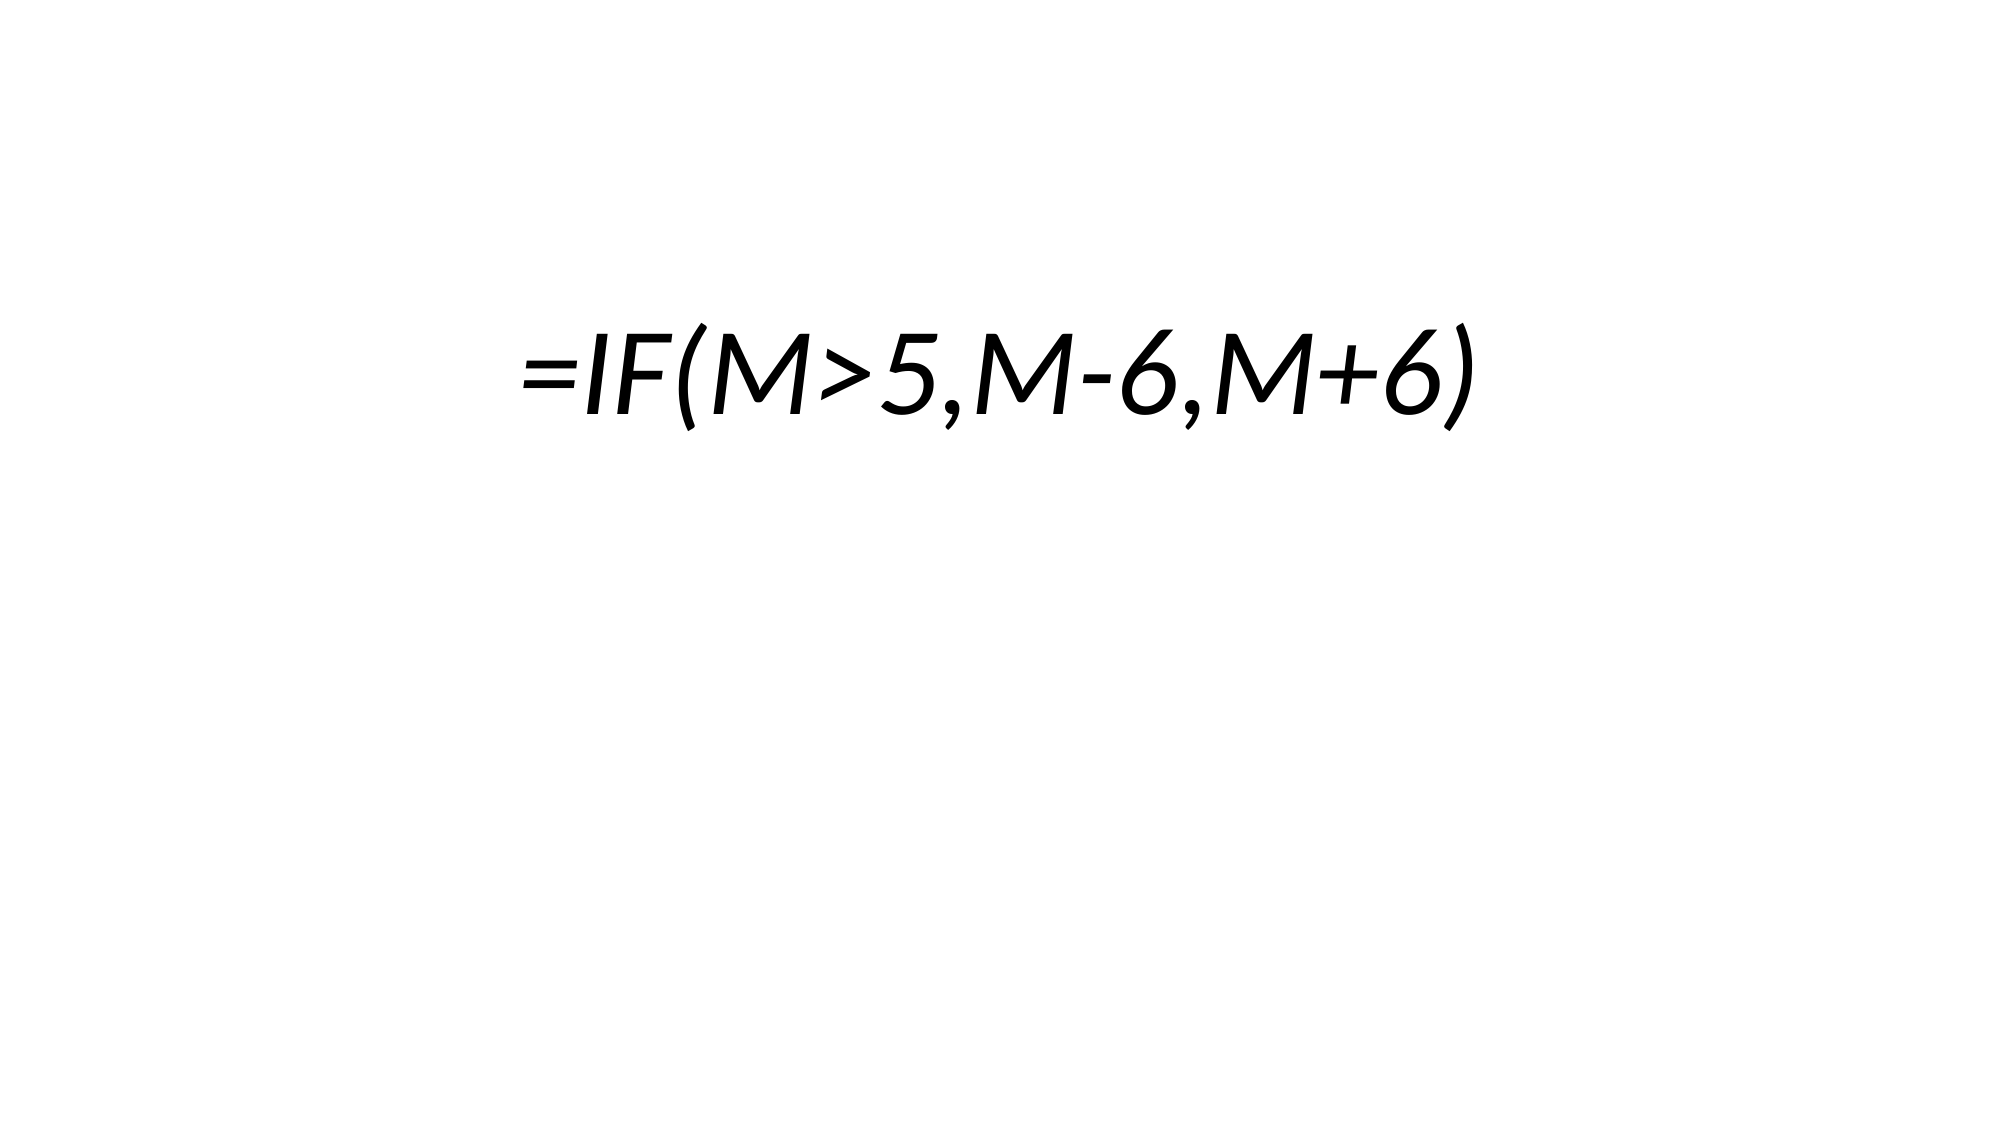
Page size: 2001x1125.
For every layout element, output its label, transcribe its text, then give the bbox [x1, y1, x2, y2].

list =IF(M>5,M-6,M+6) [137, 299, 1863, 1014]
